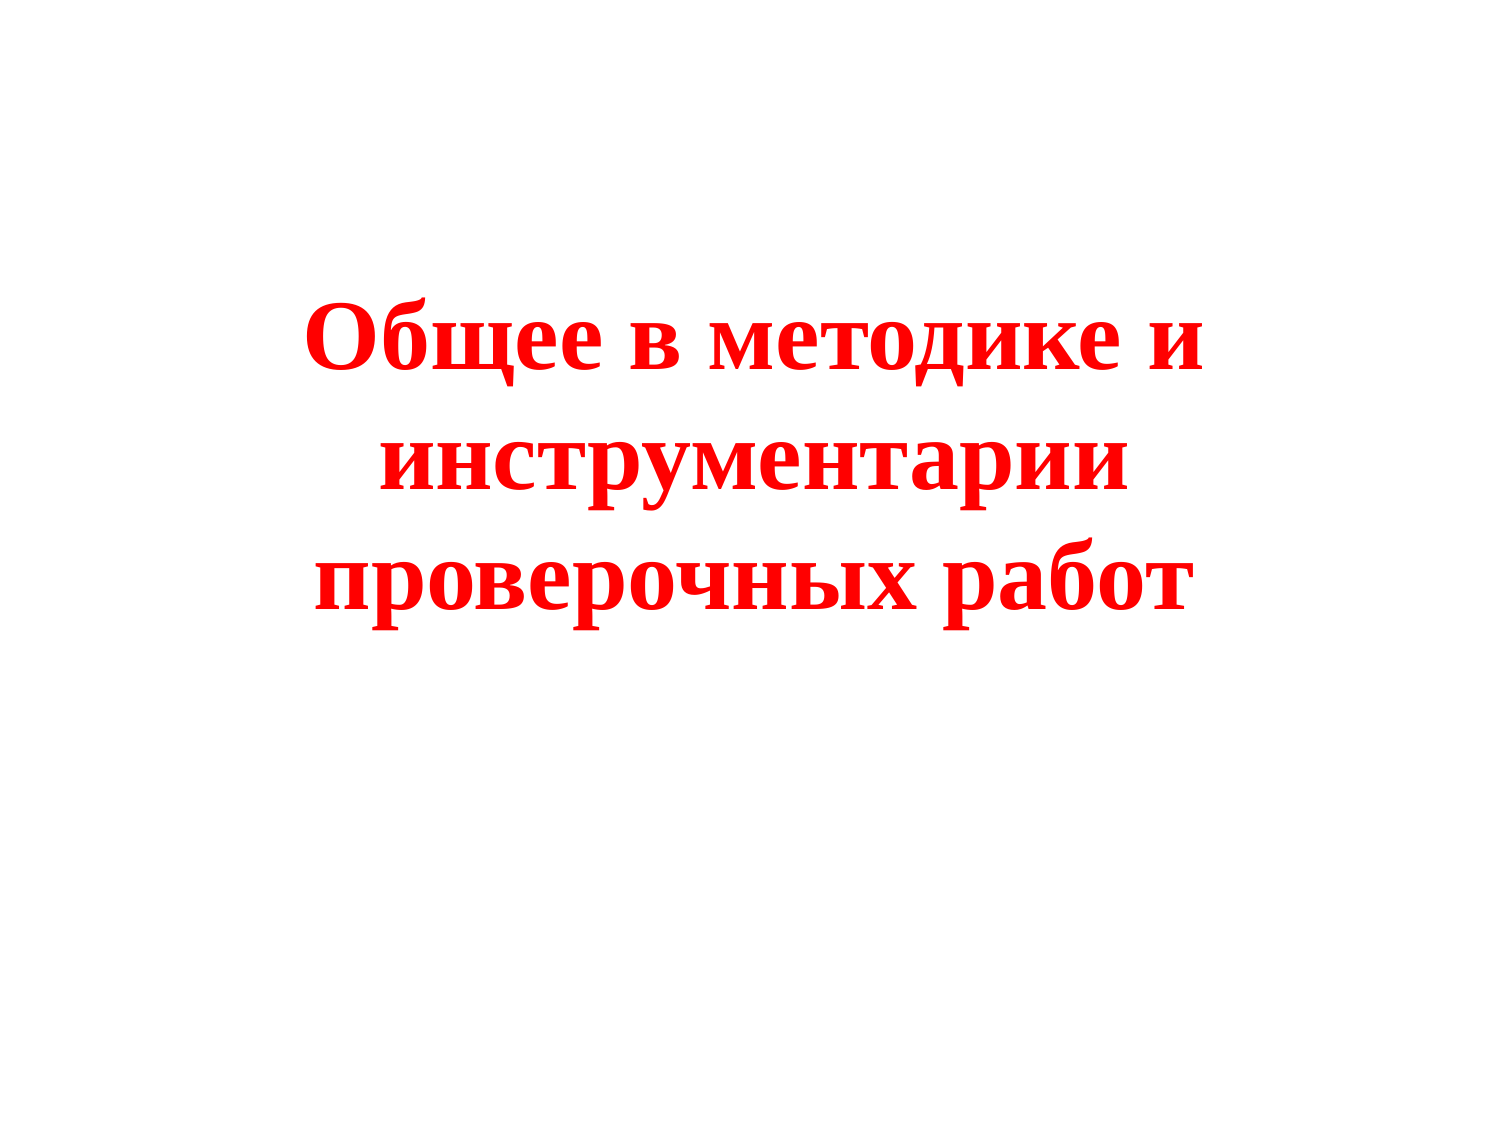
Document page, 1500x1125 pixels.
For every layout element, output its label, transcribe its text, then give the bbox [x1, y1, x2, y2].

title Общее в методике и инструментарии проверочных работ [87, 237, 1420, 630]
